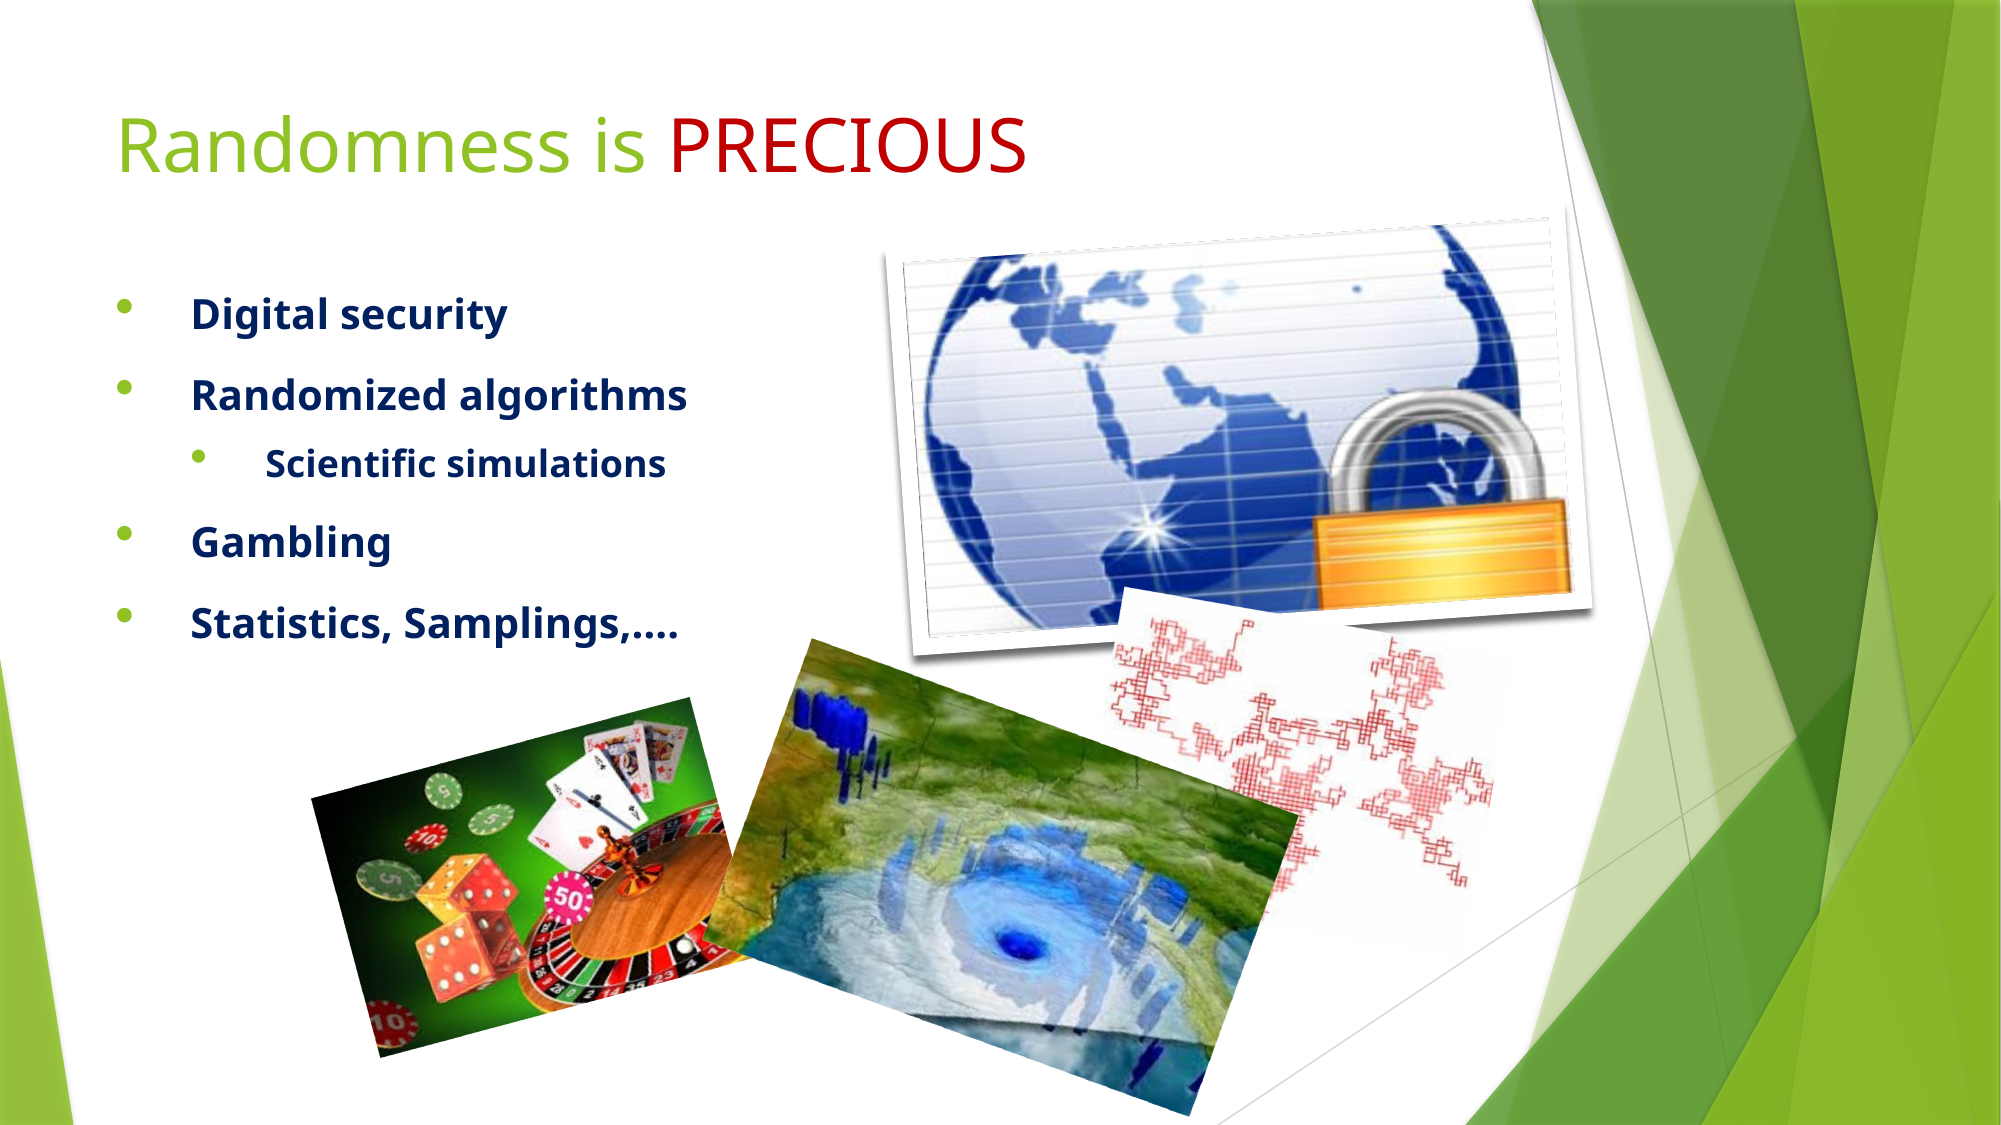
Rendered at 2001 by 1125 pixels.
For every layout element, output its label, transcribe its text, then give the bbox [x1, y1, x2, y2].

picture [312, 218, 1574, 1116]
text_box Digital security Randomized algorithms Scientific simulations Gambling Statistics, Samplings,…. [100, 270, 777, 705]
title Randomness is PRECIOUS [100, 89, 1511, 209]
